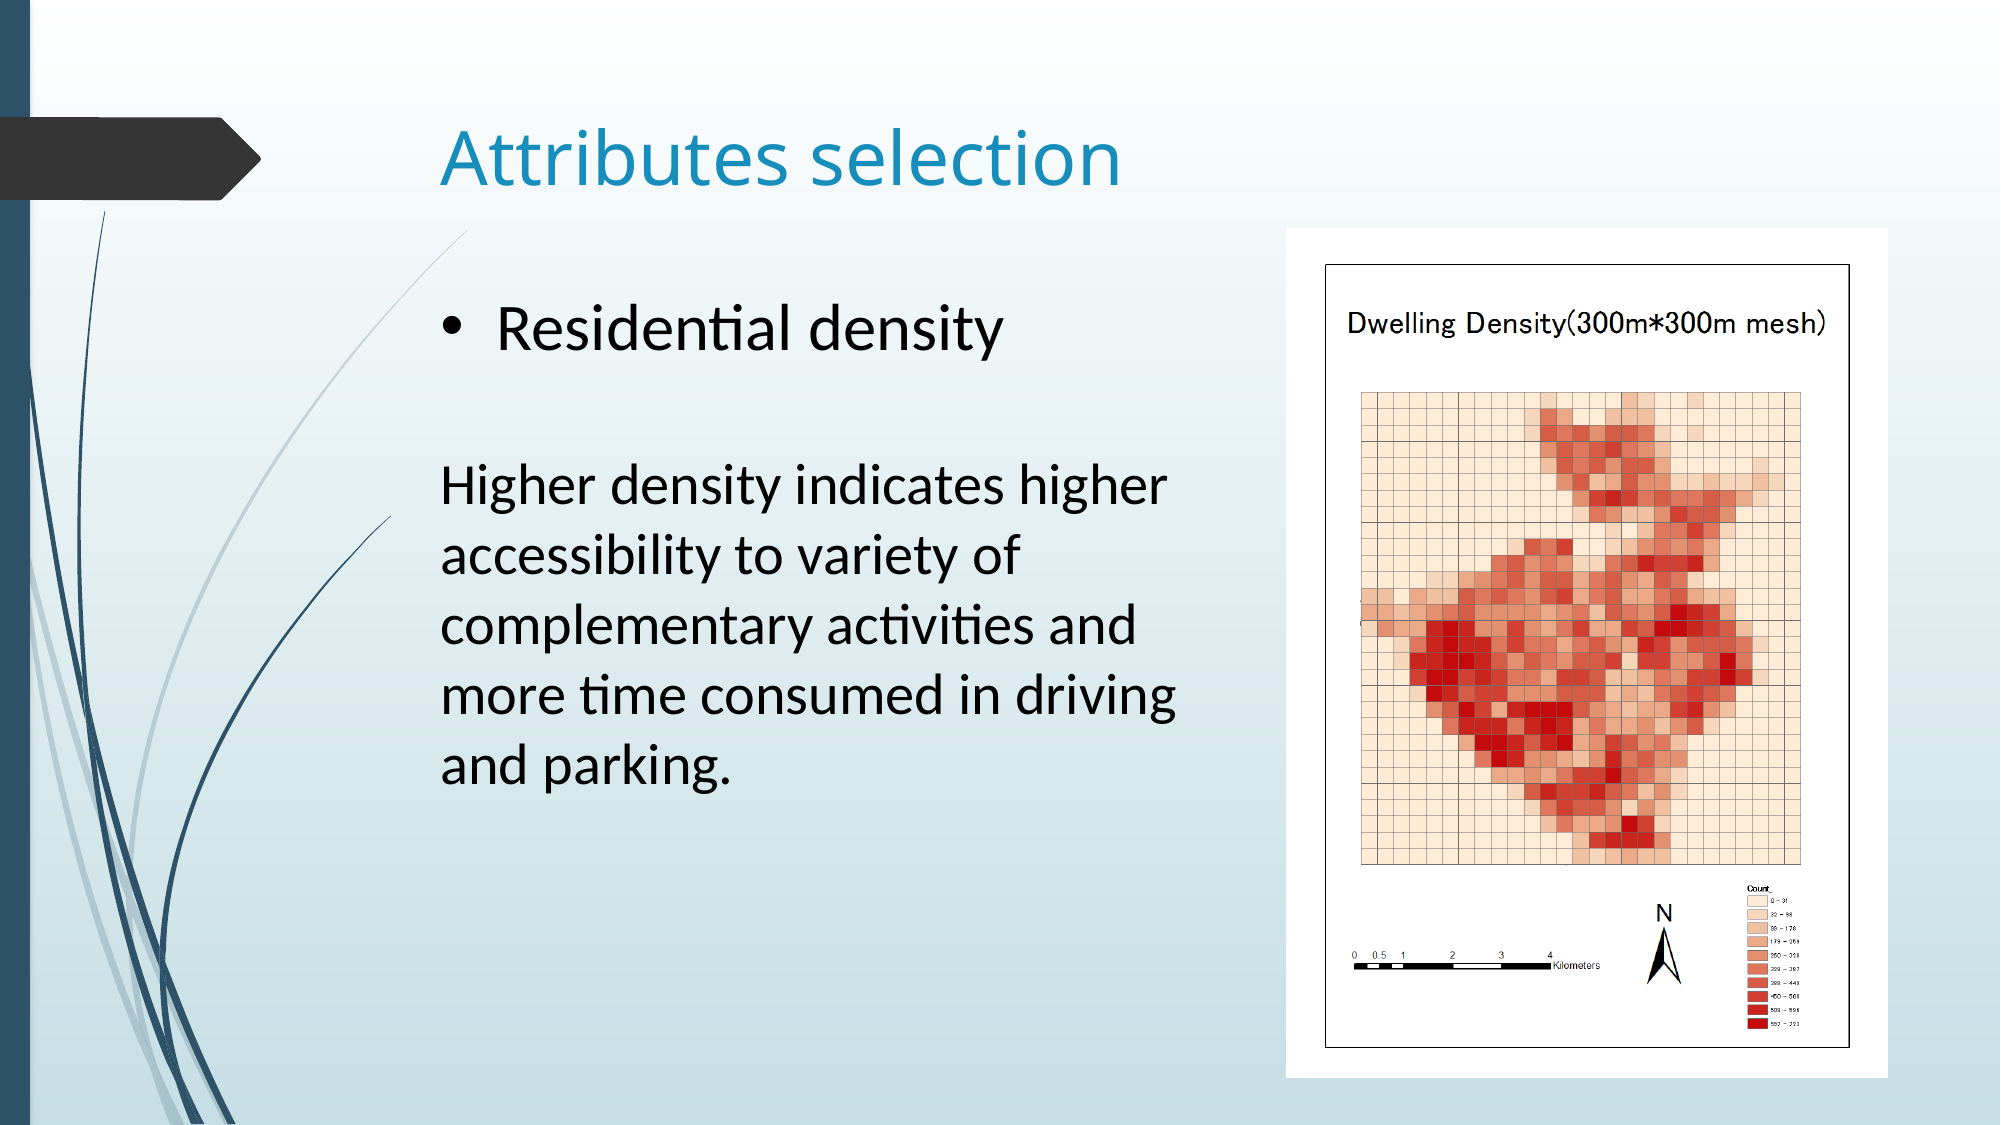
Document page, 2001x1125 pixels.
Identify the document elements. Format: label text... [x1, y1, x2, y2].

list Residential density Higher density indicates higher accessibility to variety of complementary activities and more time consumed in driving and parking. [425, 276, 1240, 1030]
title Attributes selection [425, 102, 1888, 313]
picture [1286, 228, 1888, 1078]
